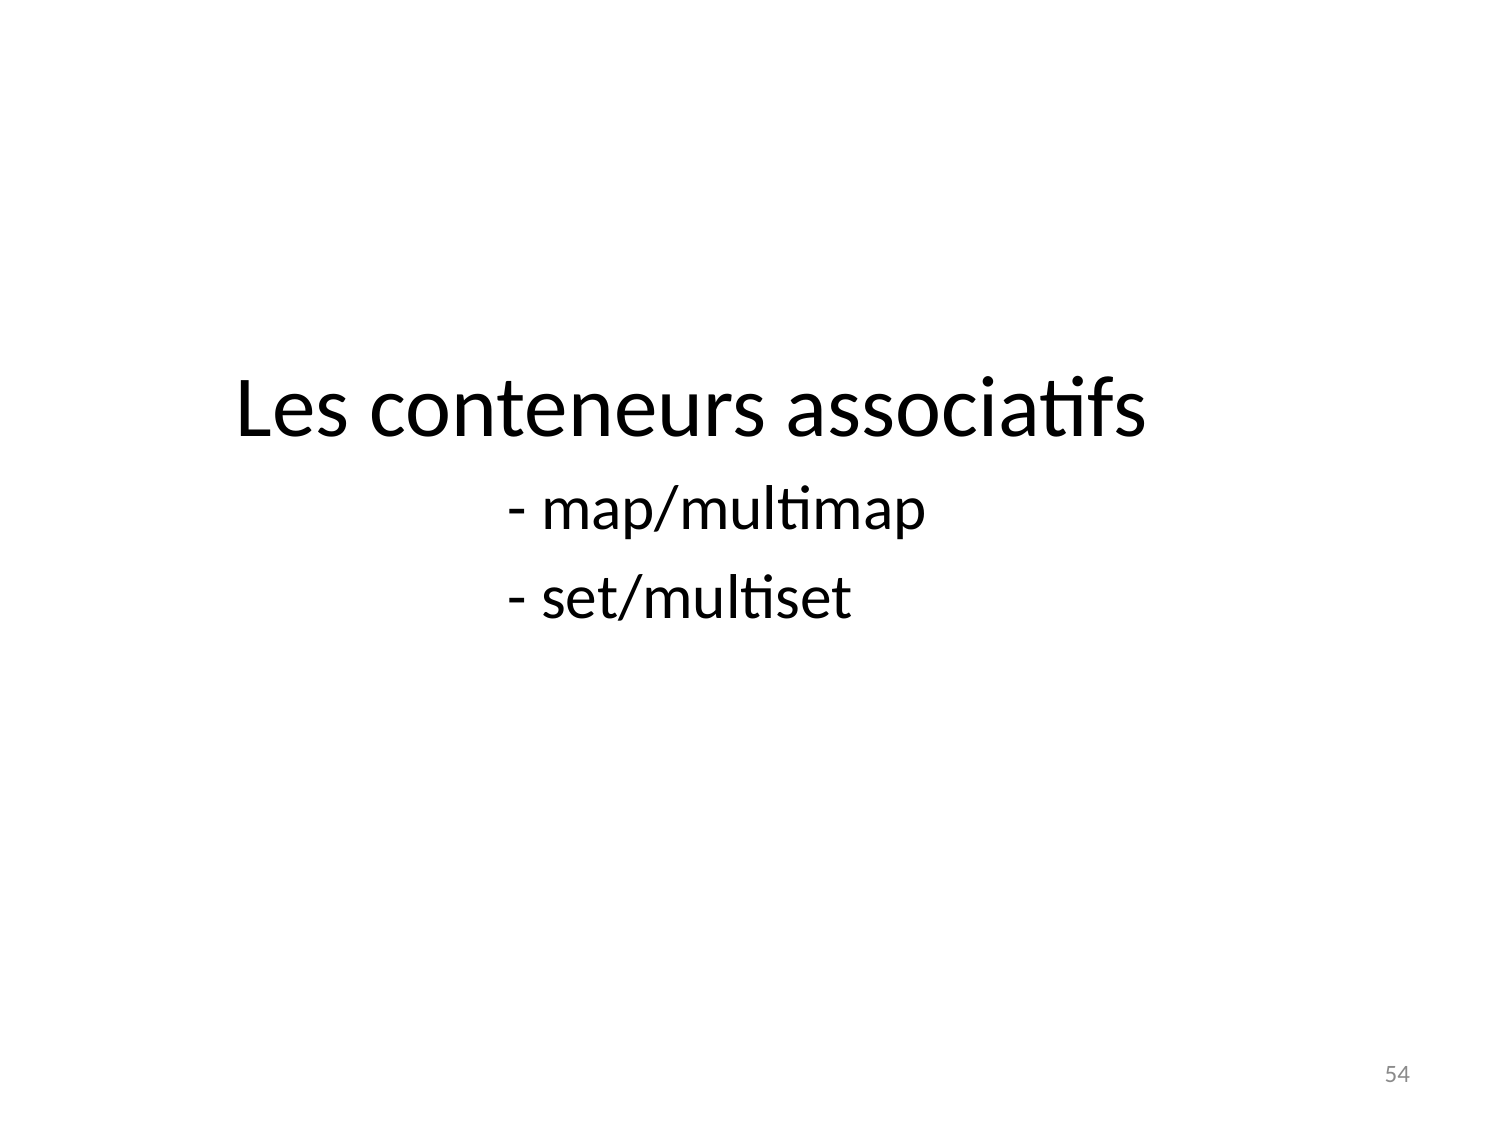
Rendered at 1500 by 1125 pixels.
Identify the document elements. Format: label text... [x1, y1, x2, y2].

slide_number 54 [1074, 1042, 1425, 1103]
list Les conteneurs associatifs - map/multimap - set/multiset [64, 267, 1177, 827]
